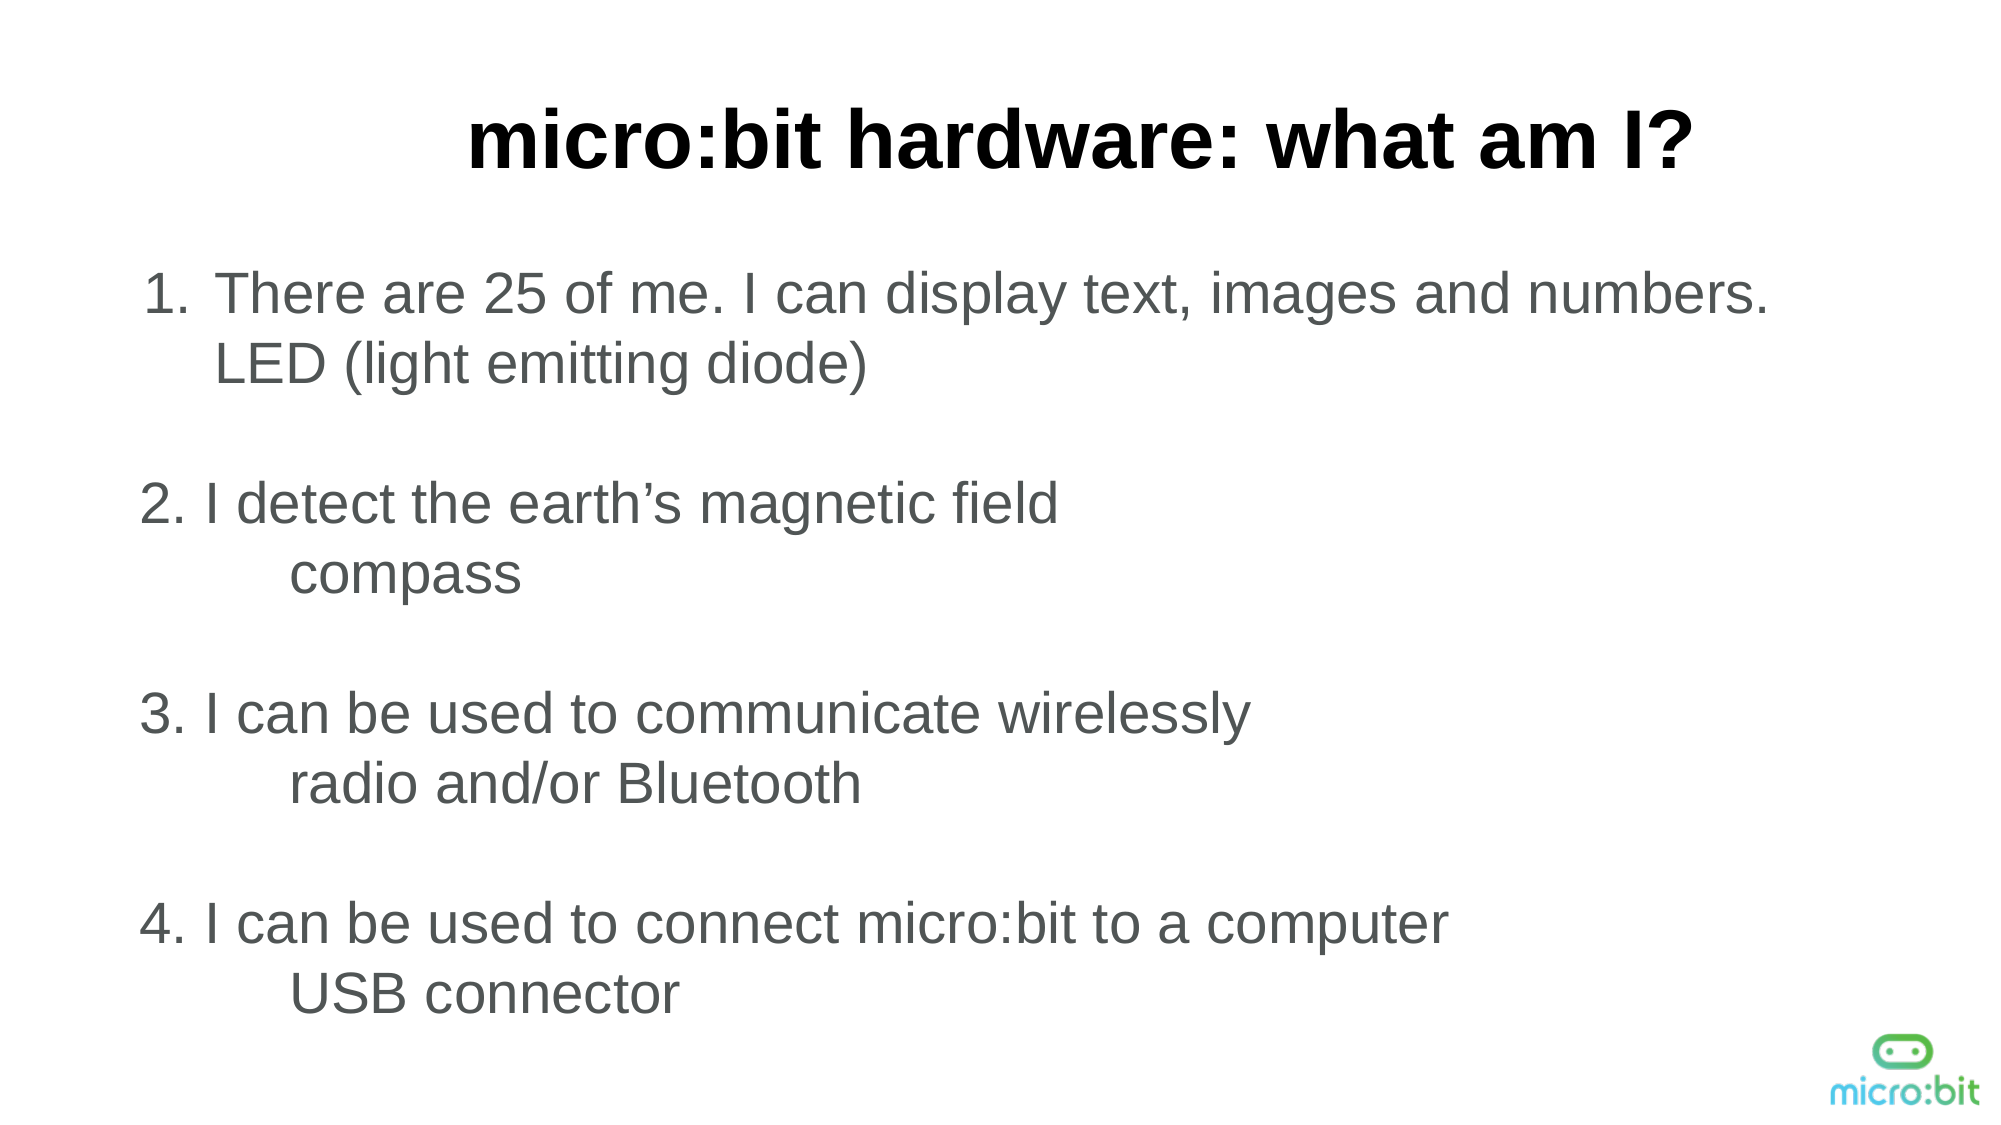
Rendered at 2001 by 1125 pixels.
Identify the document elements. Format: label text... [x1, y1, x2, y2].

picture [1830, 1029, 1980, 1106]
text_box micro:bit hardware: what am I? There are 25 of me. I can display text, images and numbers. LED (light emitting diode) 2. I detect the earth’s magnetic field compass 3. I can be used to communicate wirelessly radio and/or Bluetooth 4. I can be used to connect micro:bit to a computer USB connector [124, 71, 2000, 895]
